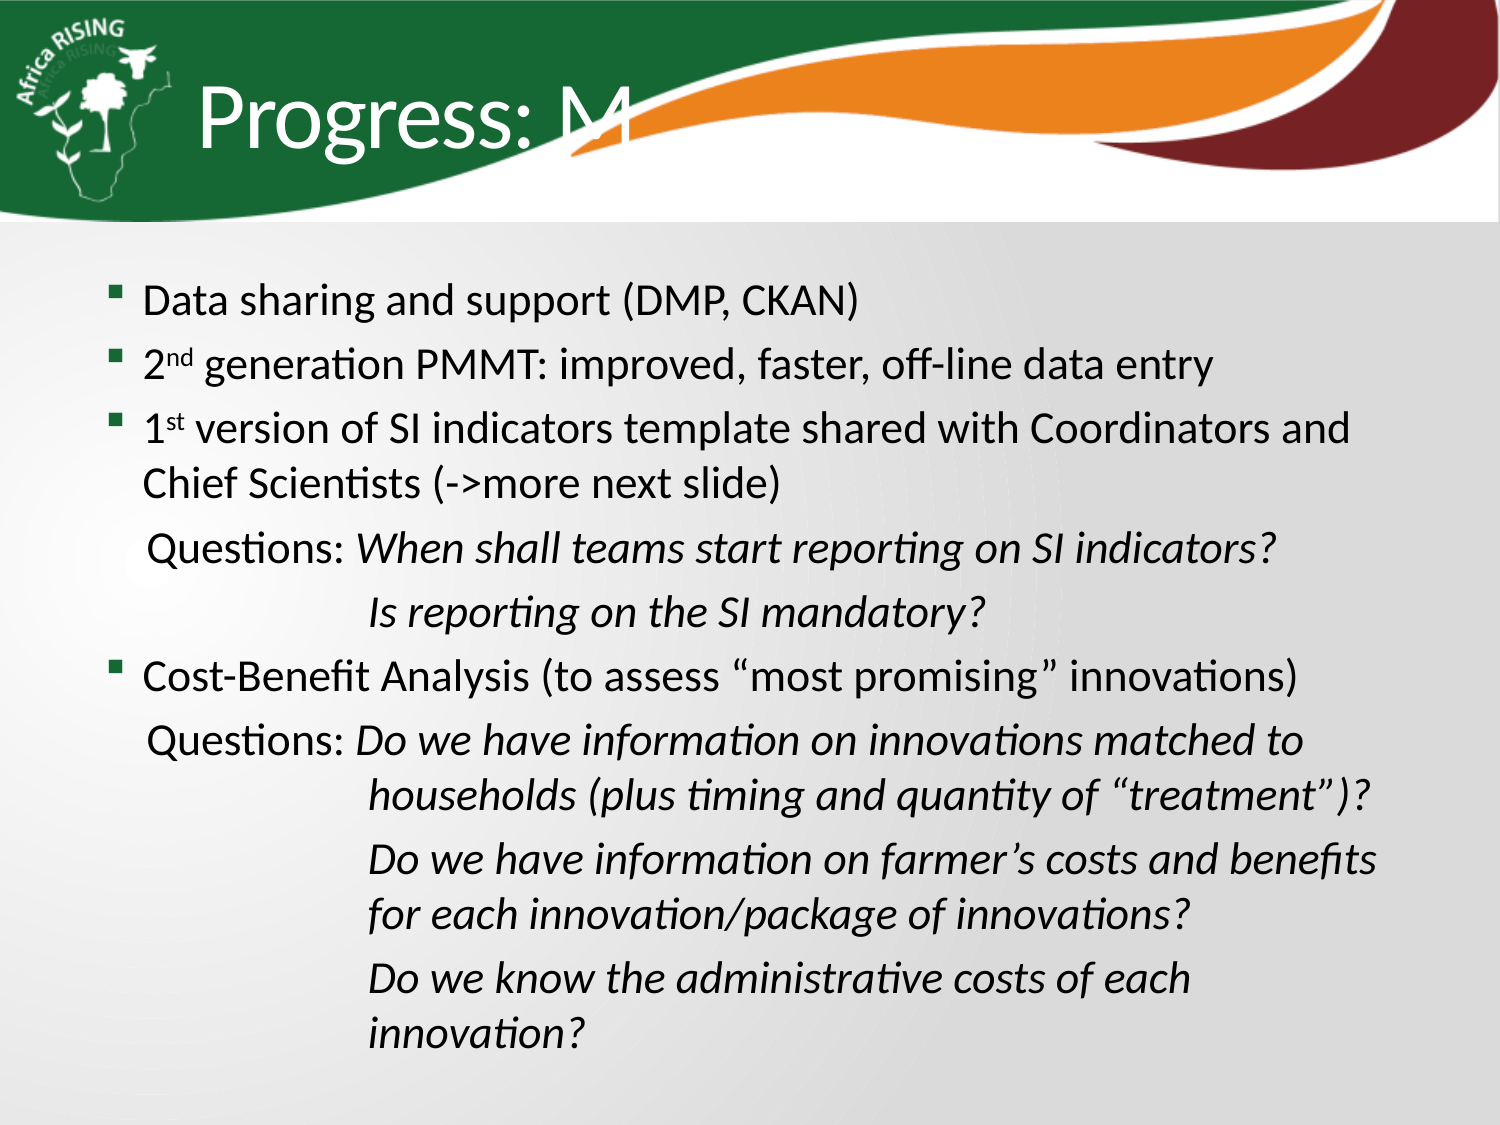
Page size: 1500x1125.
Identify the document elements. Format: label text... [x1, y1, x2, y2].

title Progress: M [181, 45, 1500, 233]
picture [0, 0, 1499, 222]
list Data sharing and support (DMP, CKAN) 2nd generation PMMT: improved, faster, off-line data entry 1st version of SI indicators template shared with Coordinators and Chief Scientists (->more next slide) Questions: When shall teams start reporting on SI indicators? Is reporting on the SI mandatory? Cost-Benefit Analysis (to assess “most promising” innovations) Questions: Do we have information on innovations matched to households (plus timing and quantity of “treatment”)? Do we have information on farmer’s costs and benefits for each innovation/package of innovations? Do we know the administrative costs of each innovation? [71, 262, 1425, 1125]
